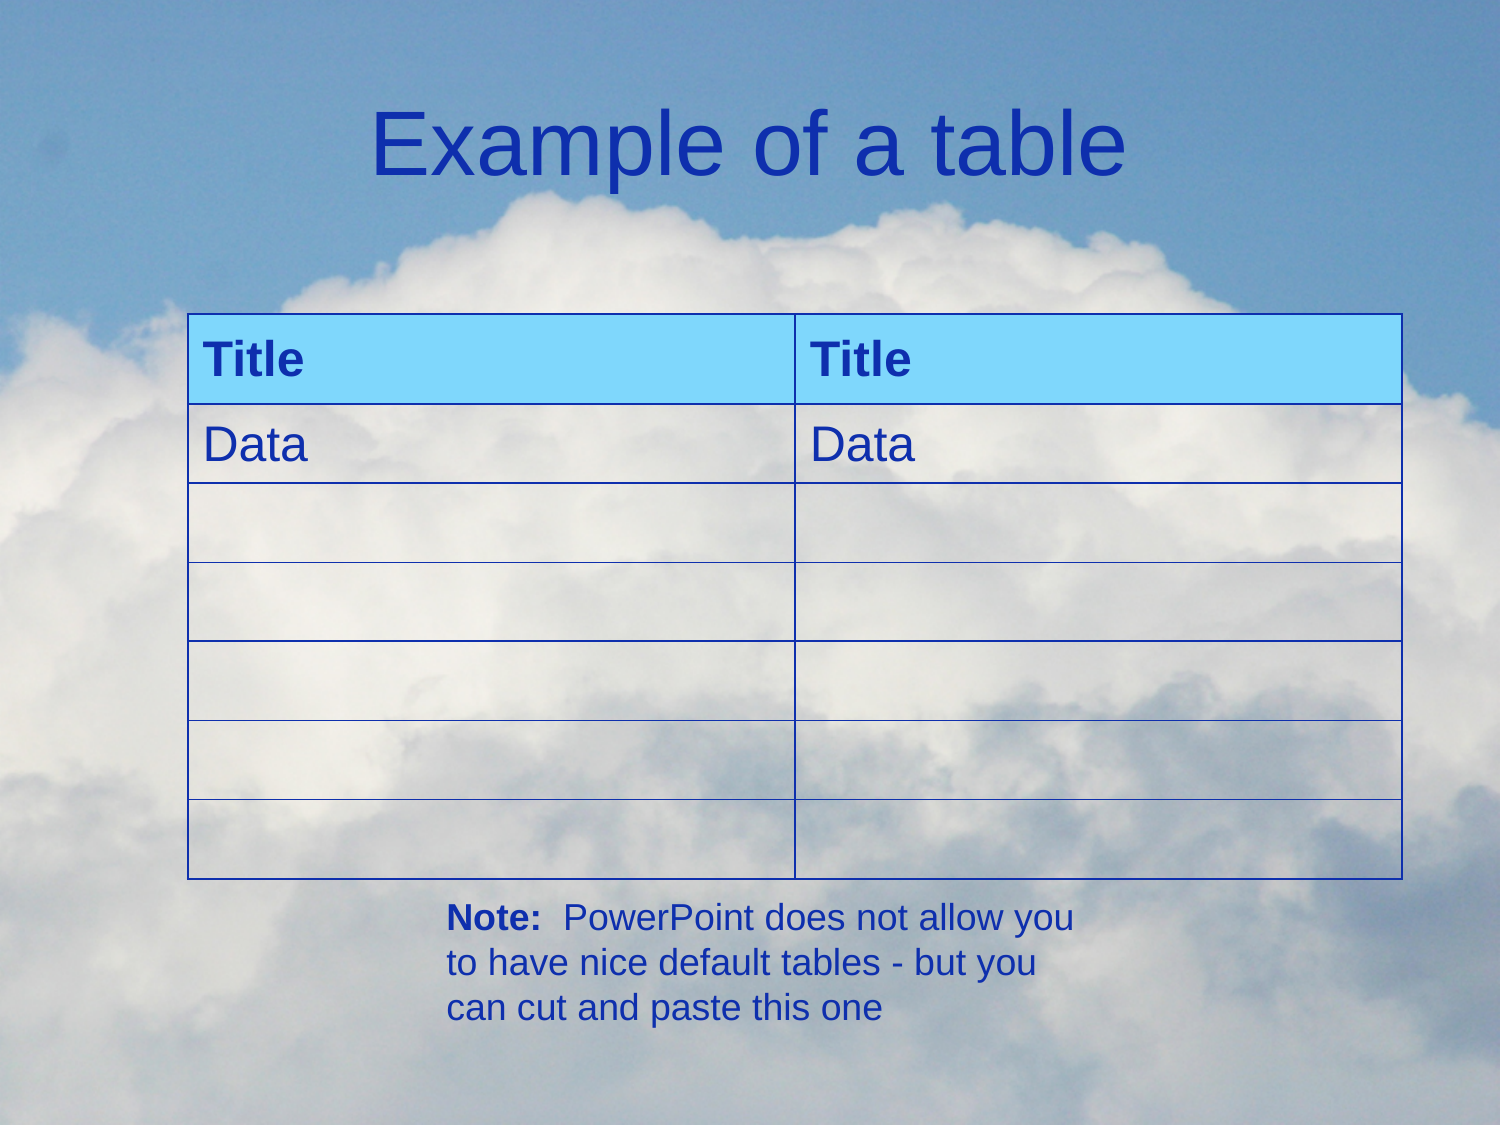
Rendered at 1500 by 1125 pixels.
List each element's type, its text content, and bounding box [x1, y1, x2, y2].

table_cell [189, 563, 794, 640]
table_header Title [796, 315, 1401, 403]
table_header Title [189, 315, 794, 403]
table_cell [189, 642, 794, 720]
table_cell [189, 484, 794, 562]
text_box Note: PowerPoint does not allow you to have nice default tables - but you can cut and paste this one [431, 885, 1106, 1036]
table_cell [796, 484, 1401, 562]
table_cell [796, 642, 1401, 720]
table_cell [796, 800, 1401, 878]
table_cell [189, 800, 794, 878]
title Example of a table [75, 45, 1425, 233]
table_cell Data [189, 405, 794, 482]
table_cell [189, 721, 794, 799]
table_cell Data [796, 405, 1401, 482]
table_cell [796, 721, 1401, 799]
table_cell [796, 563, 1401, 640]
picture [0, 0, 1500, 1125]
